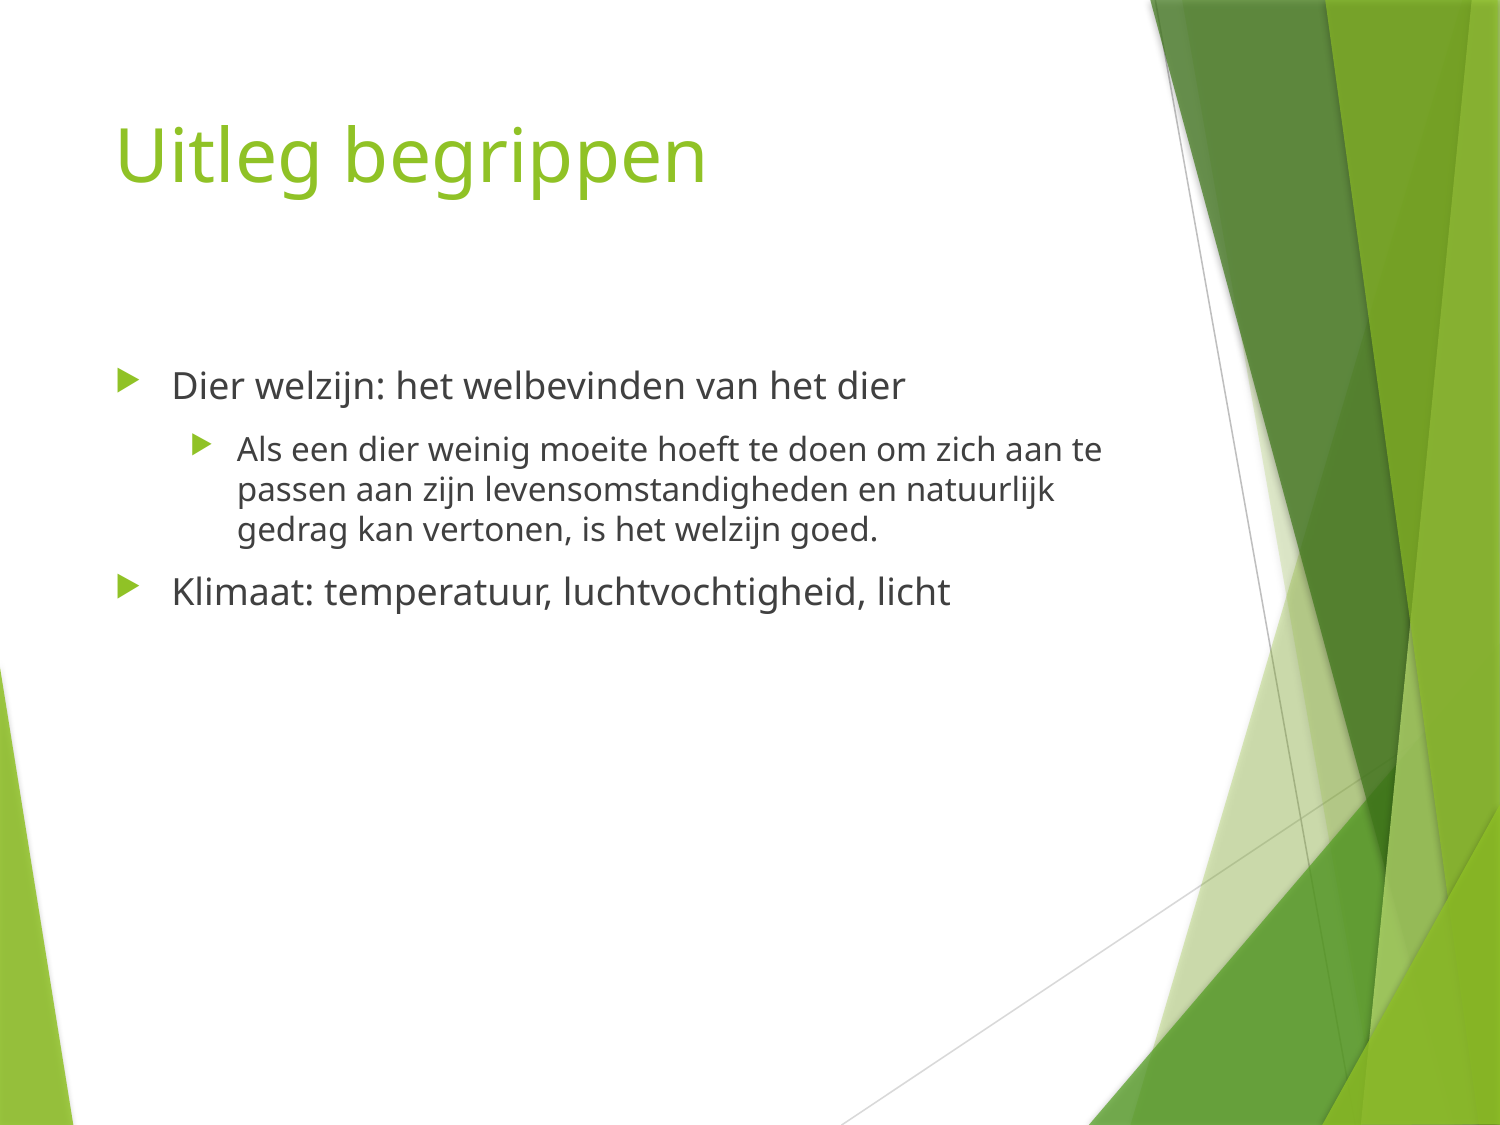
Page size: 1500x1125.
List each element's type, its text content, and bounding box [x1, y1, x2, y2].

title Uitleg begrippen [99, 99, 1142, 317]
list Dier welzijn: het welbevinden van het dier Als een dier weinig moeite hoeft te doen om zich aan te passen aan zijn levensomstandigheden en natuurlijk gedrag kan vertonen, is het welzijn goed. Klimaat: temperatuur, luchtvochtigheid, licht [99, 354, 1142, 992]
